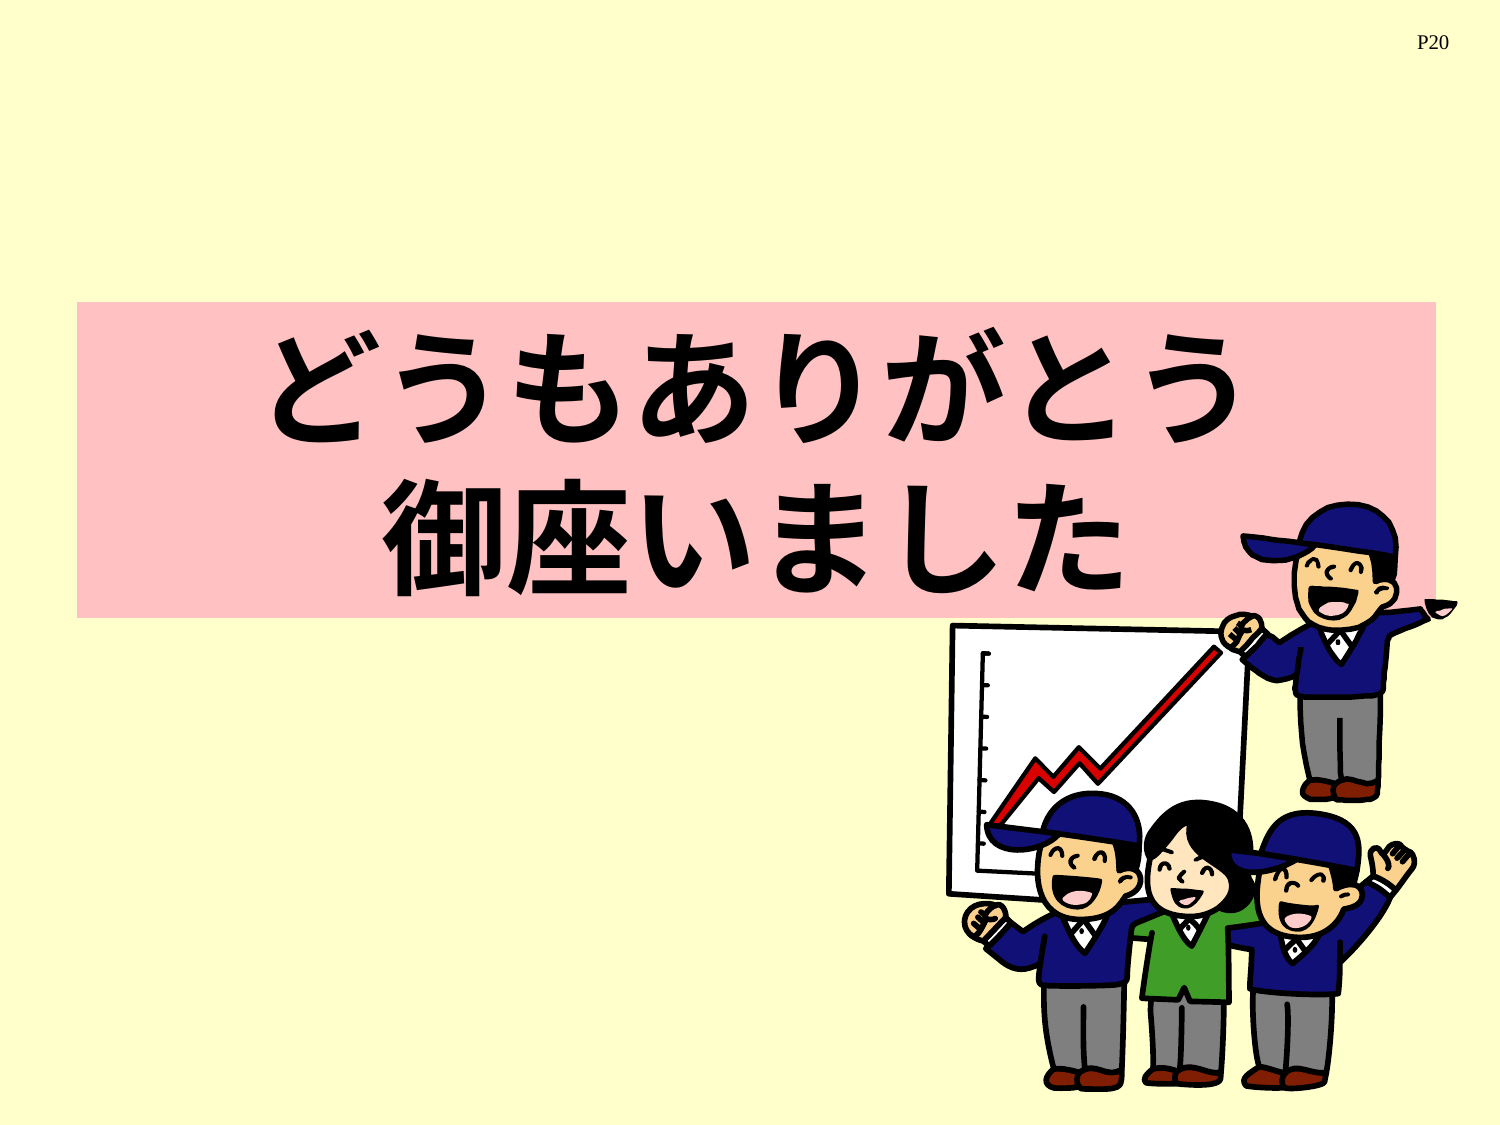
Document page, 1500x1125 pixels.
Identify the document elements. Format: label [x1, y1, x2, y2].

text_box [78, 20, 1475, 1094]
